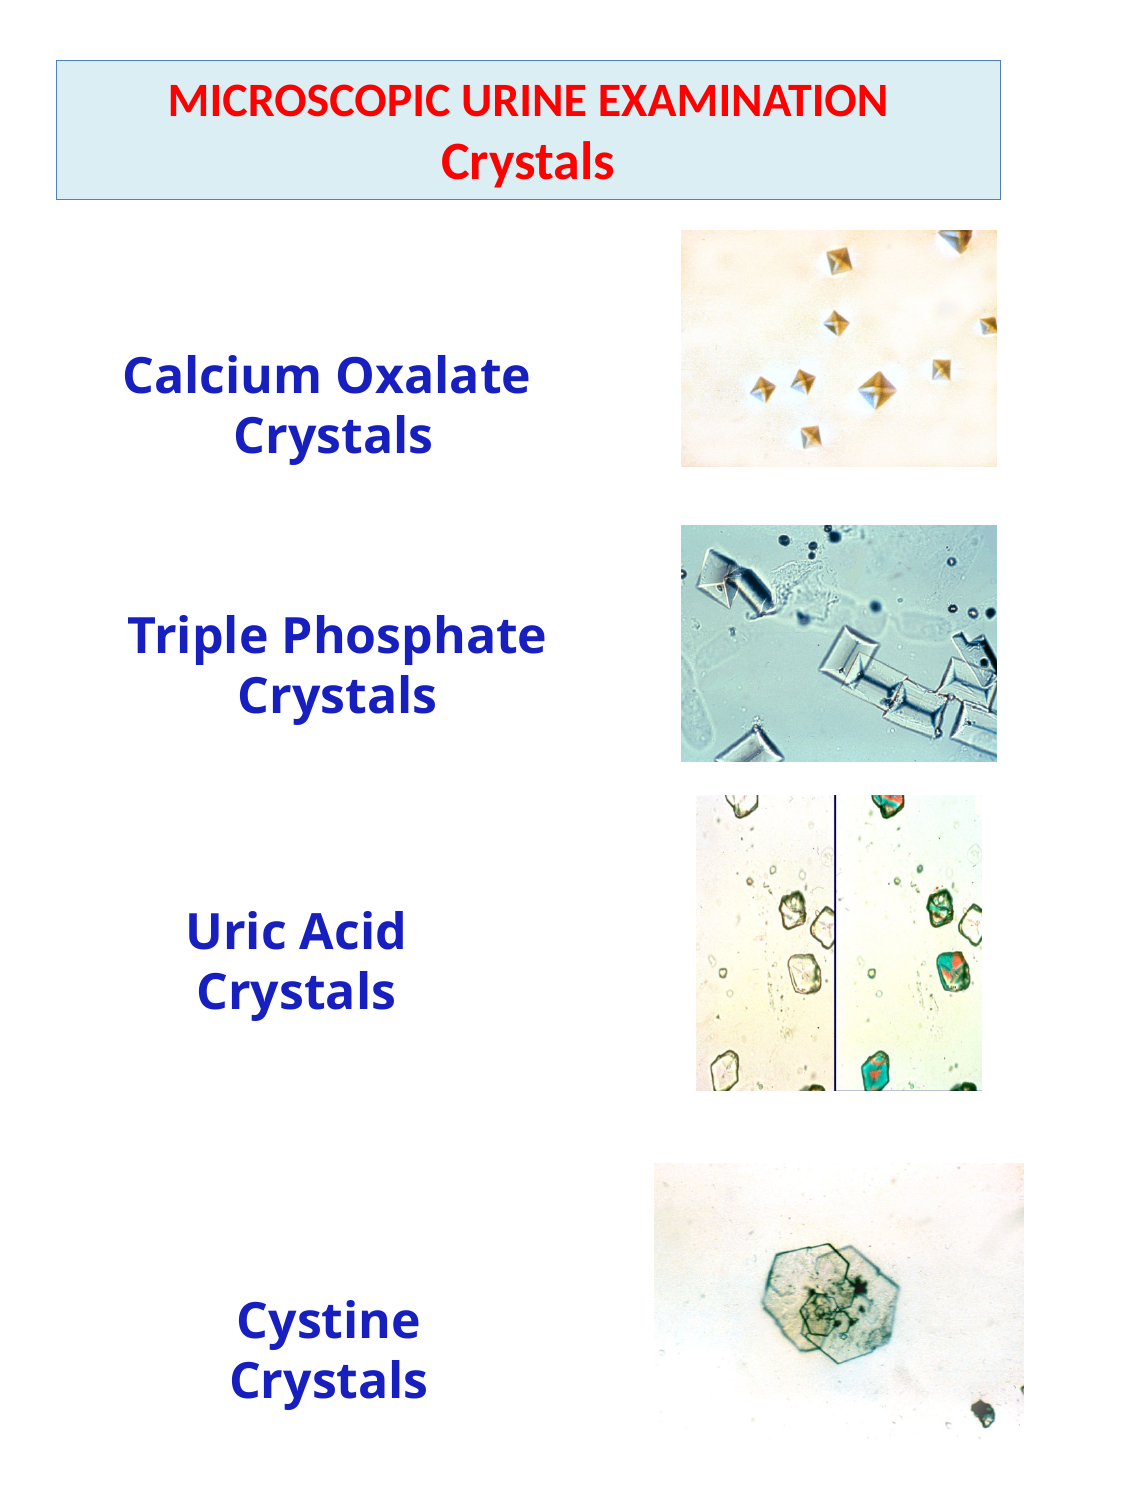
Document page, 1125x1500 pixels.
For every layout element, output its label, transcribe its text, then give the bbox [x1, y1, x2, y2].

picture [654, 1163, 1024, 1441]
picture [696, 794, 982, 1092]
text_box Uric Acid Crystals [6, 891, 586, 1027]
text_box MICROSCOPIC URINE EXAMINATION Crystals [56, 60, 1001, 200]
text_box Cystine Crystals [39, 1281, 619, 1417]
text_box Calcium Oxalate Crystals [44, 335, 623, 471]
picture [681, 229, 997, 467]
picture [681, 525, 997, 762]
text_box Triple Phosphate Crystals [48, 596, 627, 732]
